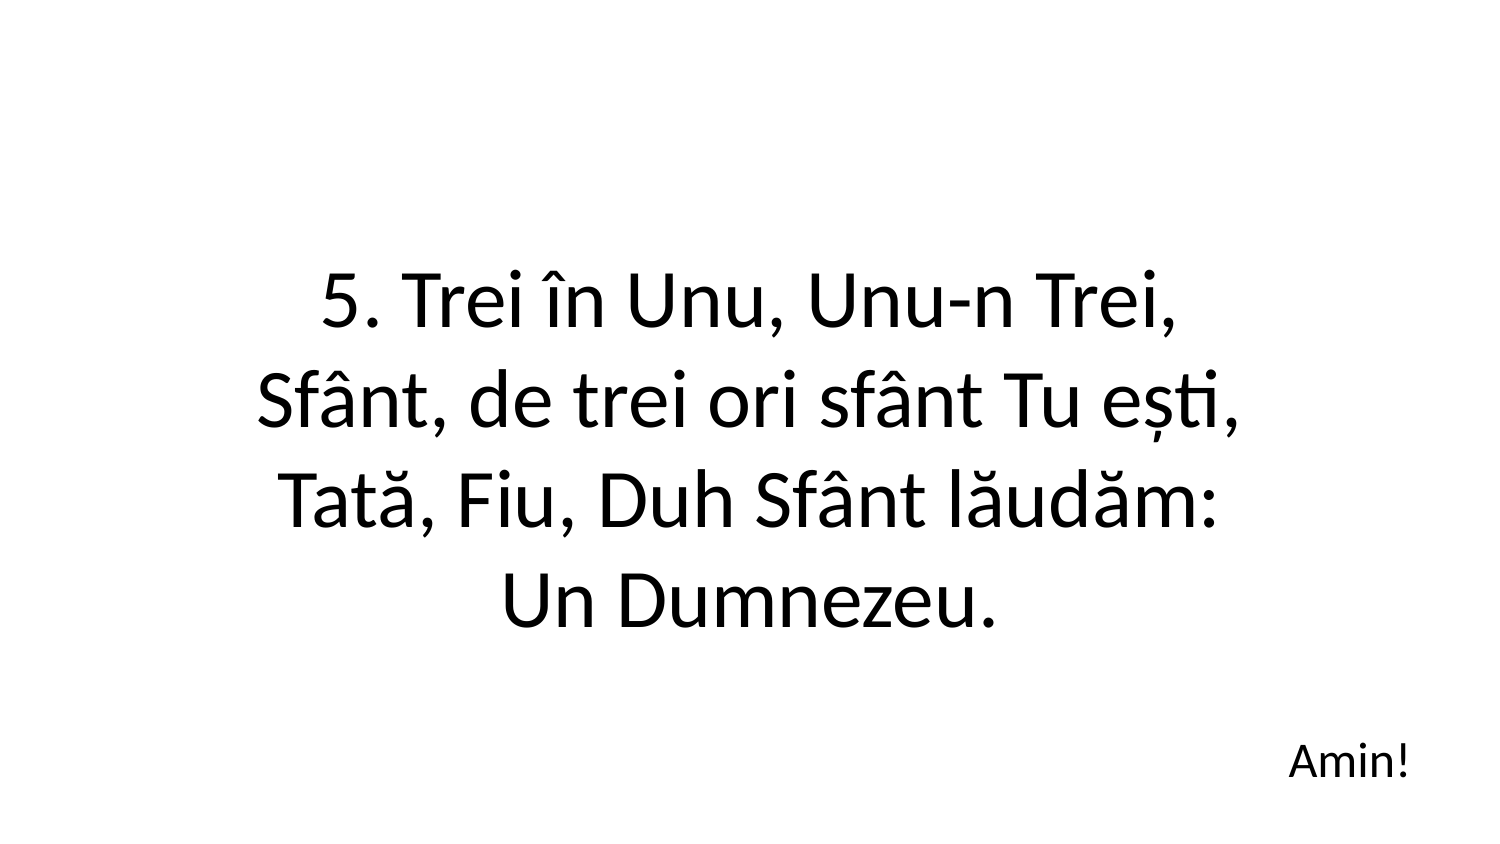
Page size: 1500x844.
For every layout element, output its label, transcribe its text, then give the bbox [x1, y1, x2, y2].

text_box 5. Trei în Unu, Unu-n Trei, Sfânt, de trei ori sfânt Tu ești, Tată, Fiu, Duh Sfânt lăudăm: Un Dumnezeu. [241, 192, 1258, 652]
text_box Amin! [1273, 674, 1427, 795]
